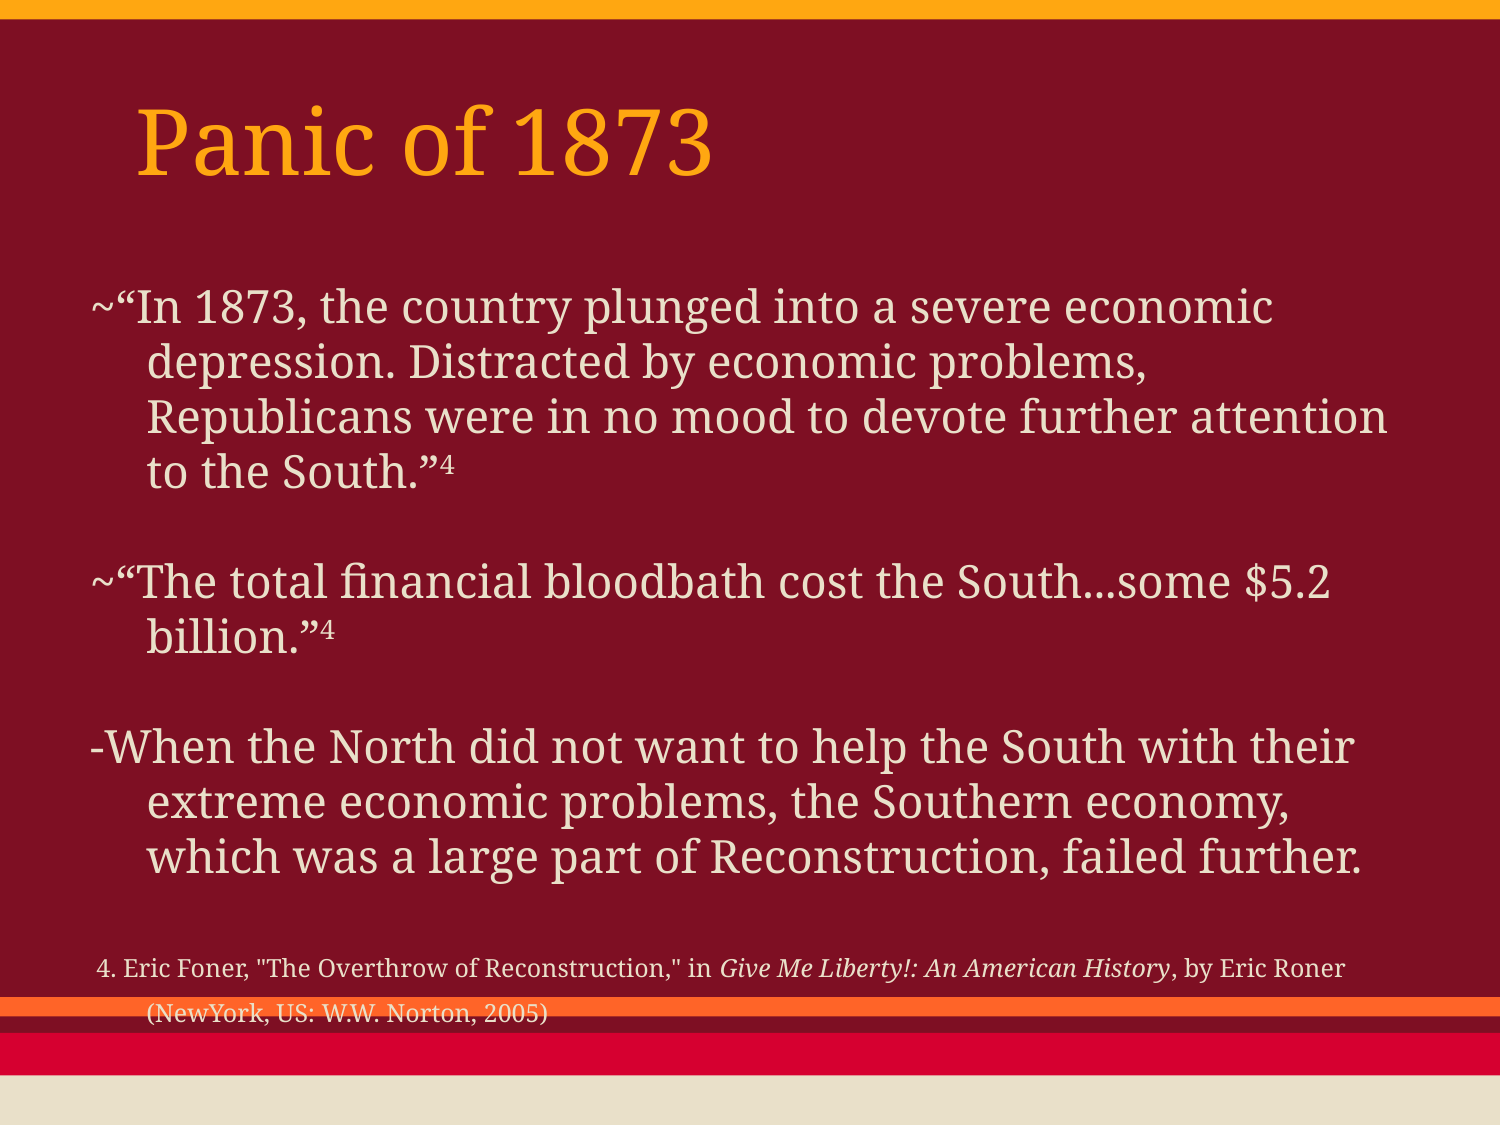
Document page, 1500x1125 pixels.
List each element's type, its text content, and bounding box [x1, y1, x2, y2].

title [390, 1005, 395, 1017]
title Panic of 1873 [75, 45, 1425, 233]
list ~“In 1873, the country plunged into a severe economic depression. Distracted by economic problems, Republicans were in no mood to devote further attention to the South.”4 ~“The total financial bloodbath cost the South...some $5.2 billion.”4 -When the North did not want to help the South with their extreme economic problems, the Southern economy, which was a large part of Reconstruction, failed further. 4. Eric Foner, "The Overthrow of Reconstruction," in Give Me Liberty!: An American History, by Eric Roner (NewYork, US: W.W. Norton, 2005) [75, 262, 1425, 978]
